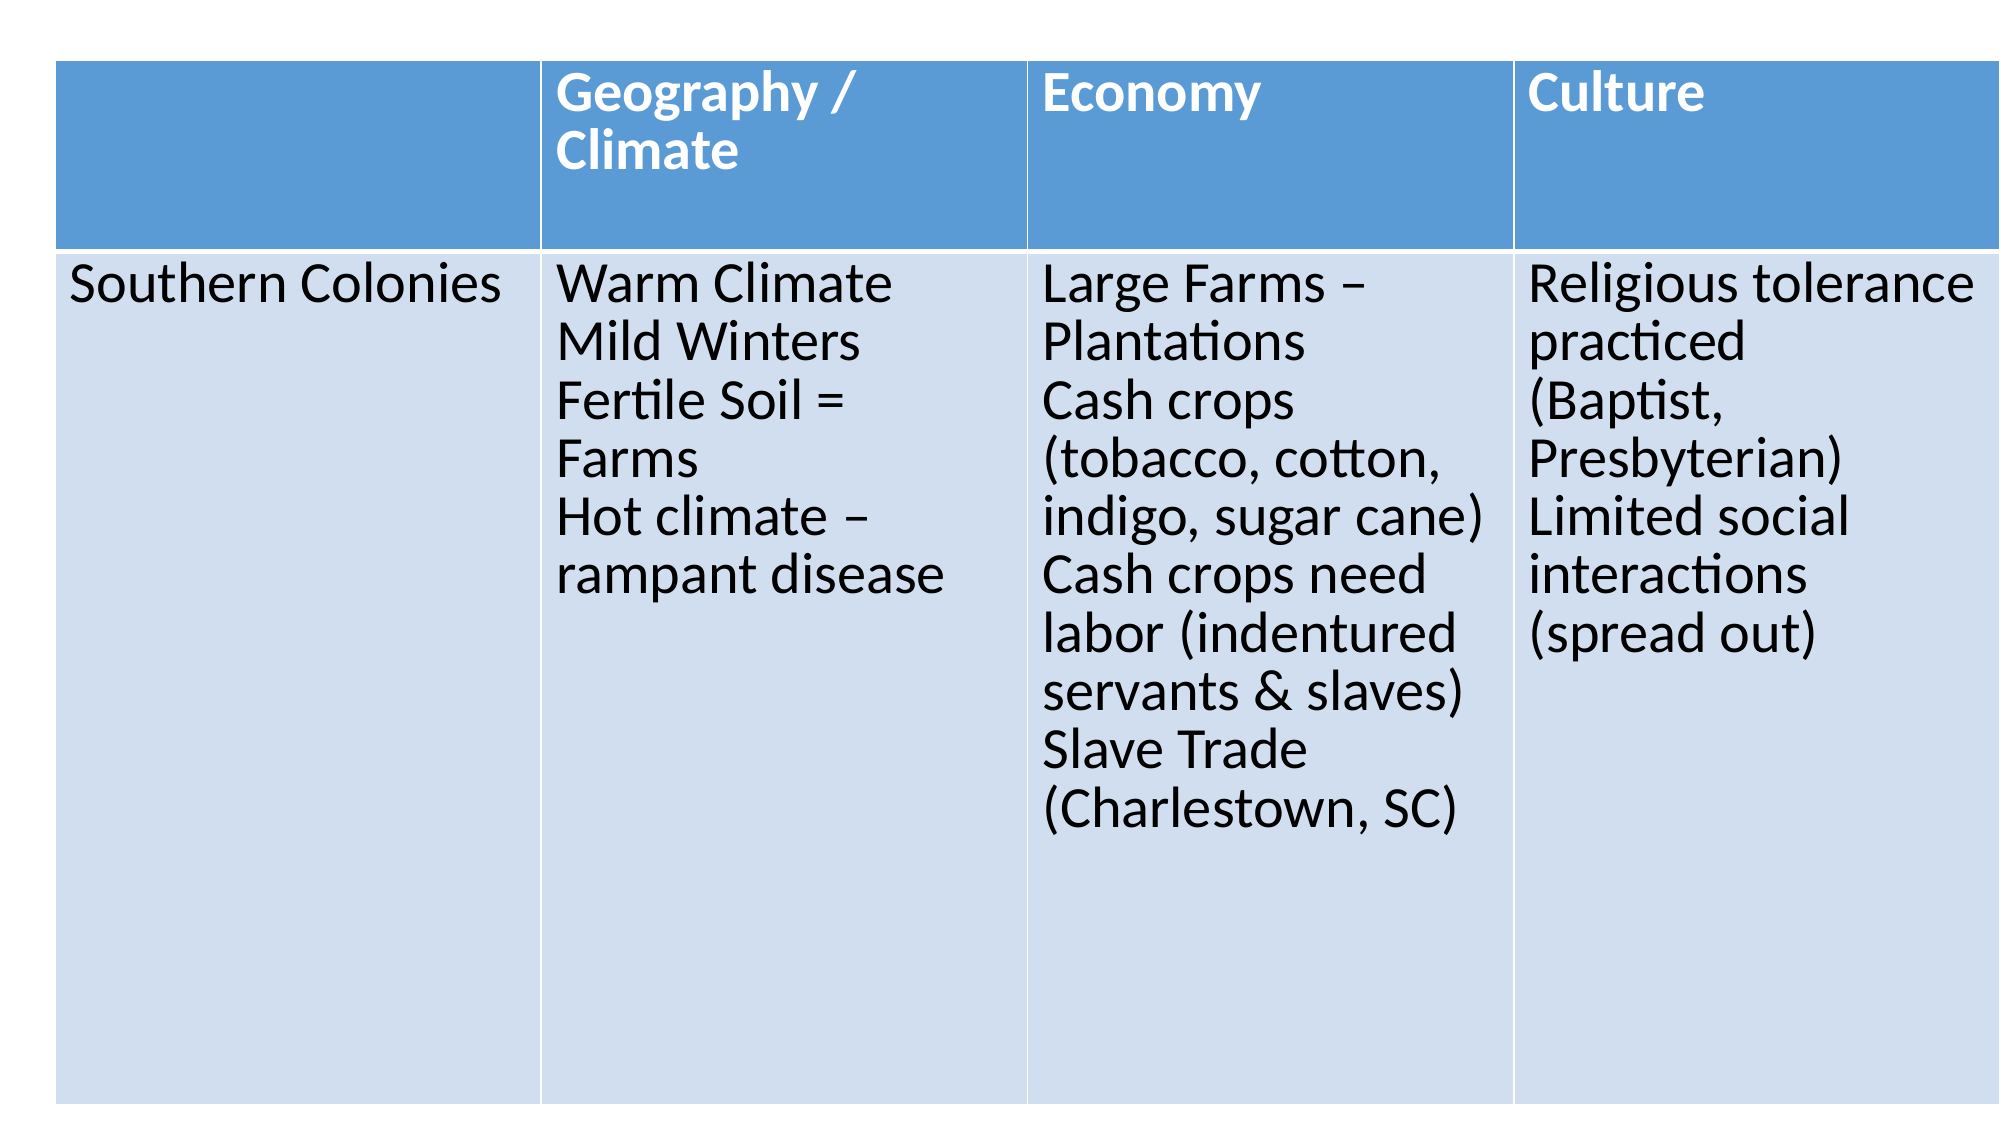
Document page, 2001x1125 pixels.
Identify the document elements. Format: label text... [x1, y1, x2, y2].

table_header [56, 61, 540, 249]
table_header Economy [1028, 61, 1513, 249]
table_cell Religious tolerance practiced (Baptist, Presbyterian) Limited social interactions (spread out) [1515, 254, 1999, 1104]
table_cell Large Farms – Plantations Cash crops (tobacco, cotton, indigo, sugar cane) Cash crops need labor (indentured servants & slaves) Slave Trade (Charlestown, SC) [1028, 254, 1513, 1104]
table_header Geography / Climate [542, 61, 1027, 249]
table_cell Southern Colonies [56, 254, 540, 1104]
table_cell Warm Climate Mild Winters Fertile Soil = Farms Hot climate – rampant disease [542, 254, 1027, 1104]
table_header Culture [1515, 61, 1999, 249]
